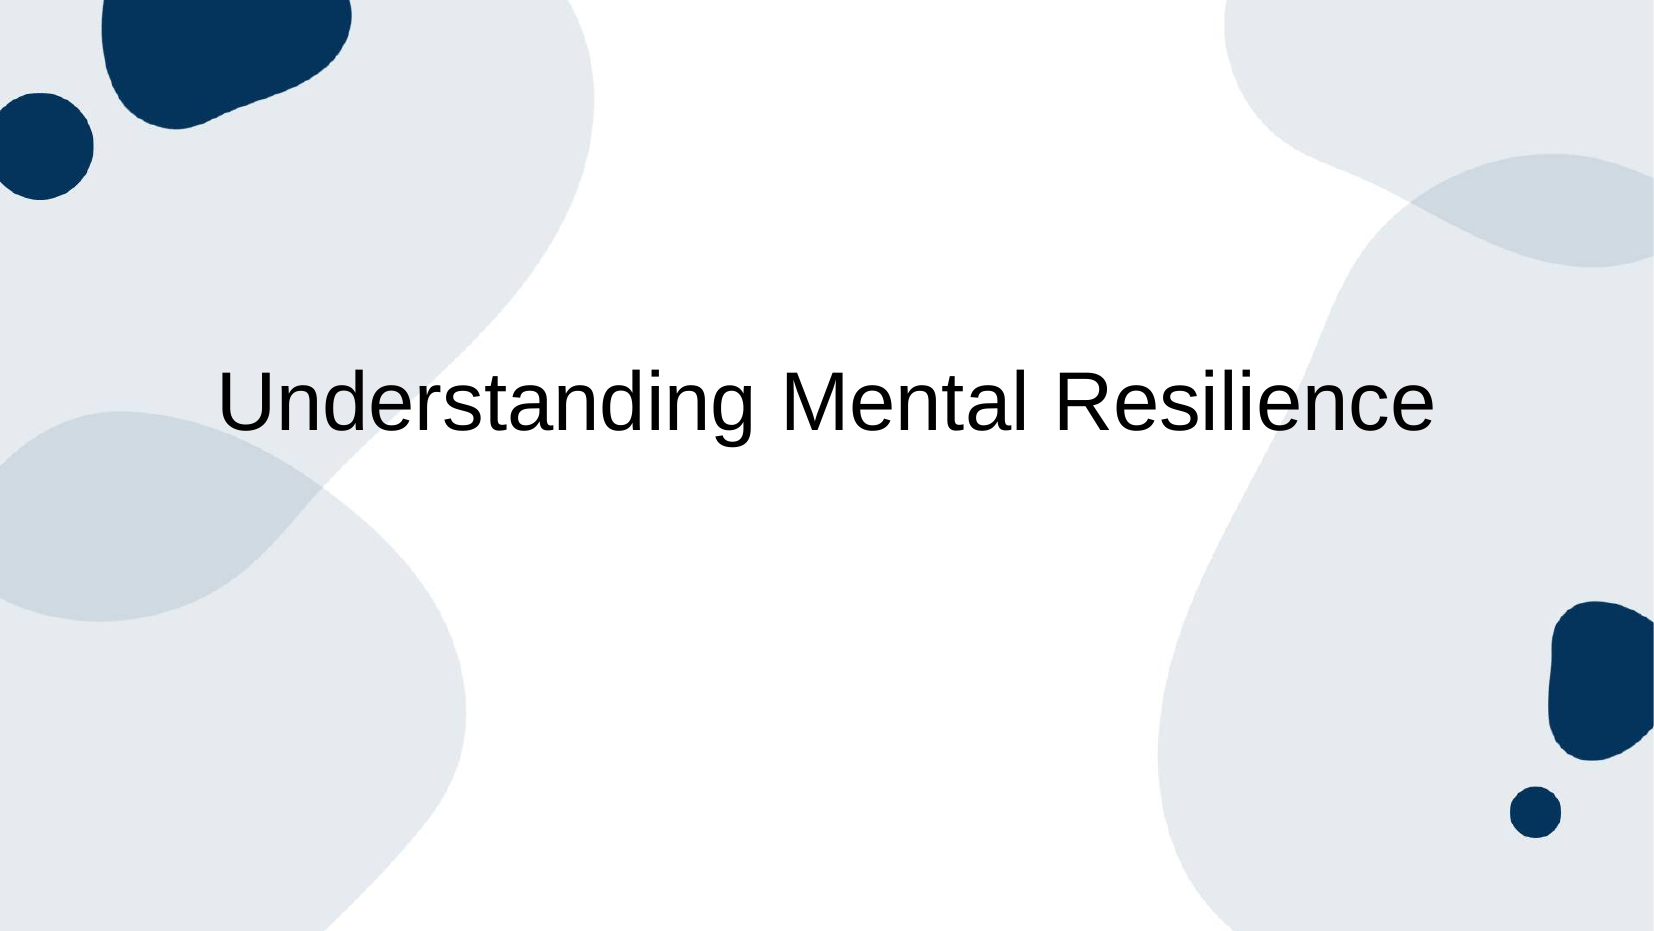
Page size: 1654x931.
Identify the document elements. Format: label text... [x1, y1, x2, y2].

picture [0, 0, 1654, 931]
subtitle Understanding Mental Resilience [82, 37, 1571, 757]
